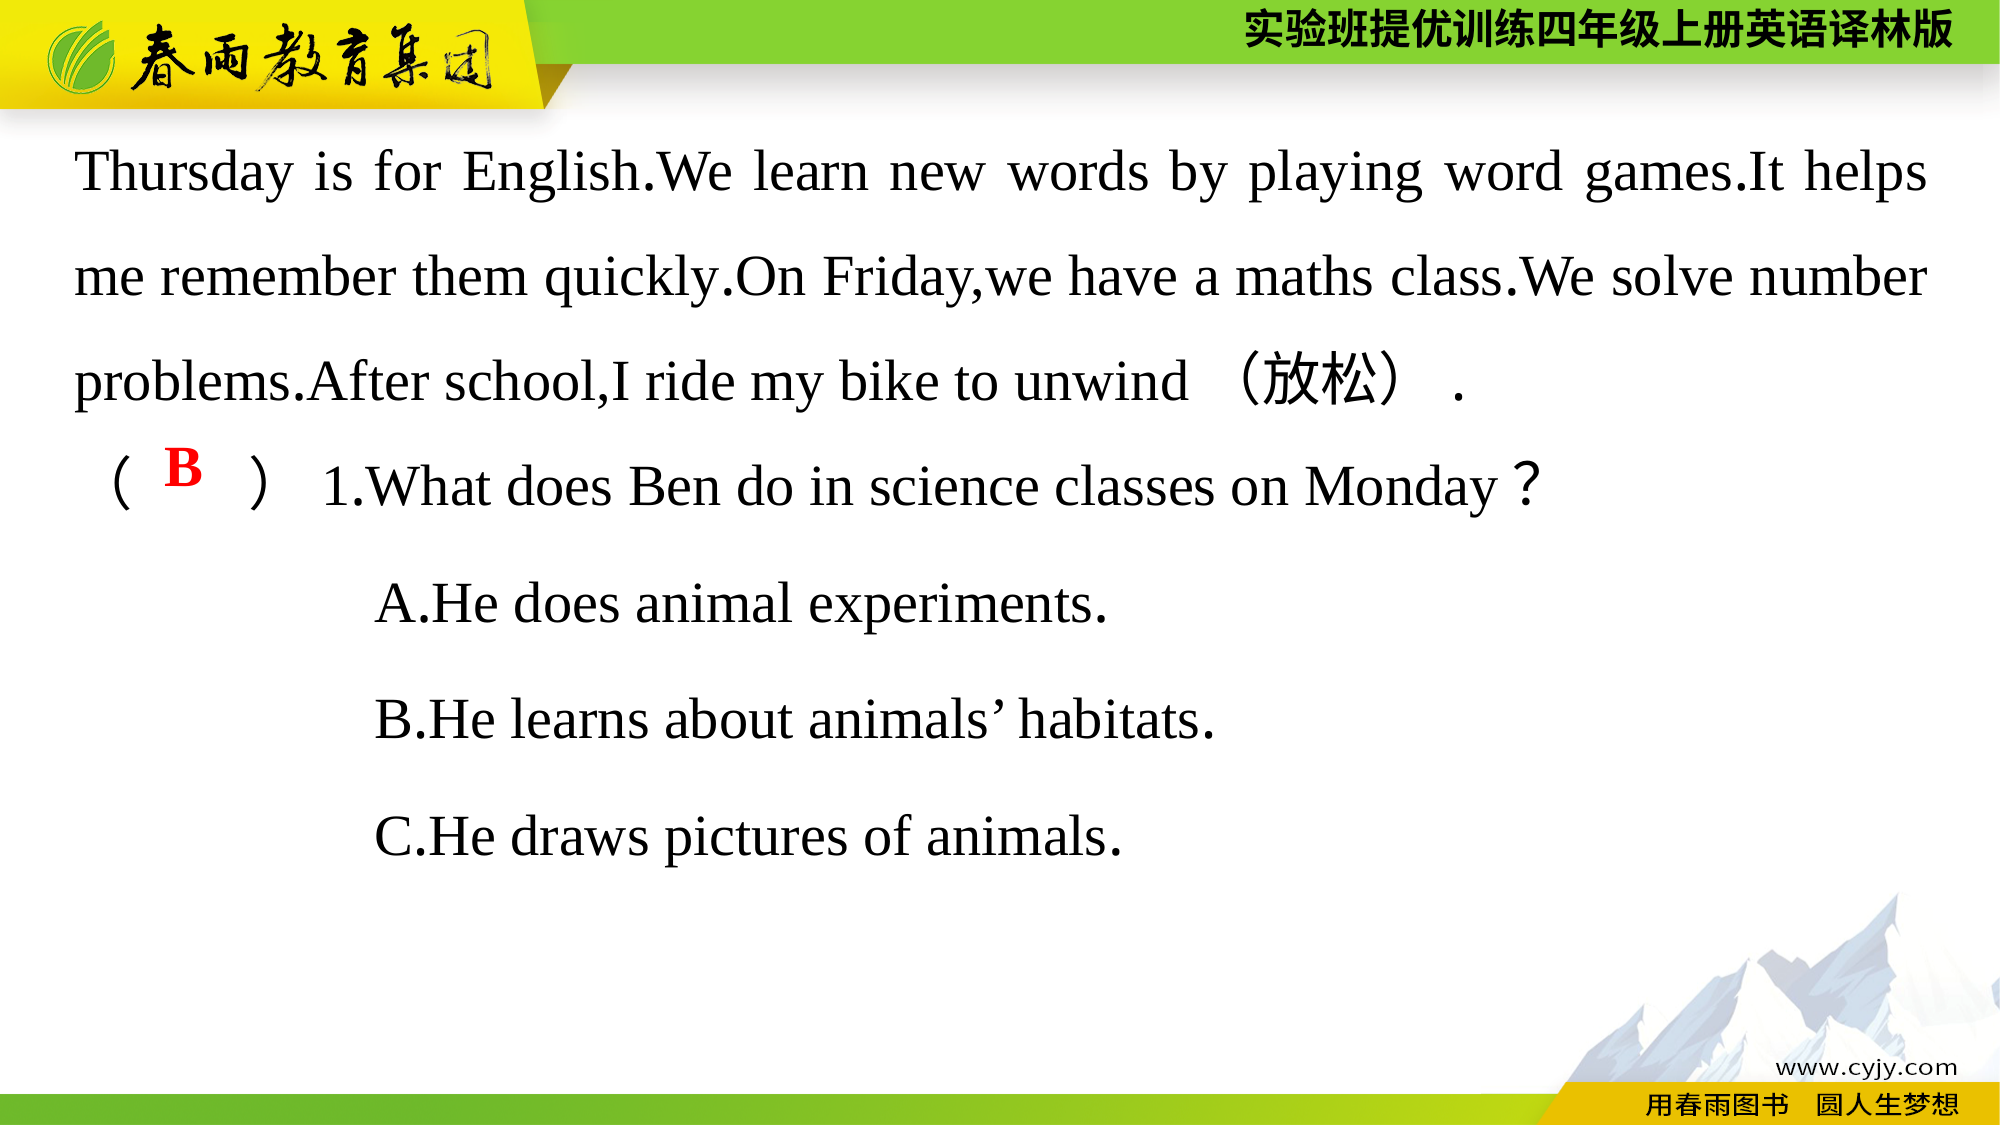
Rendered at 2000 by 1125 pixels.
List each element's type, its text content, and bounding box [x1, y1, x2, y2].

list Thursday is for English.We learn new words by playing word games.It helps me remember them quickly.On Friday,we have a maths class.We solve number problems.After school,I ride my bike to unwind（放松）. （ ）1.What does Ben do in science classes on Monday？ A.He does animal experiments. B.He learns about animals’ habitats. C.He draws pictures of animals. [59, 90, 1944, 890]
text_box B [149, 420, 219, 506]
picture [0, 0, 2000, 1125]
